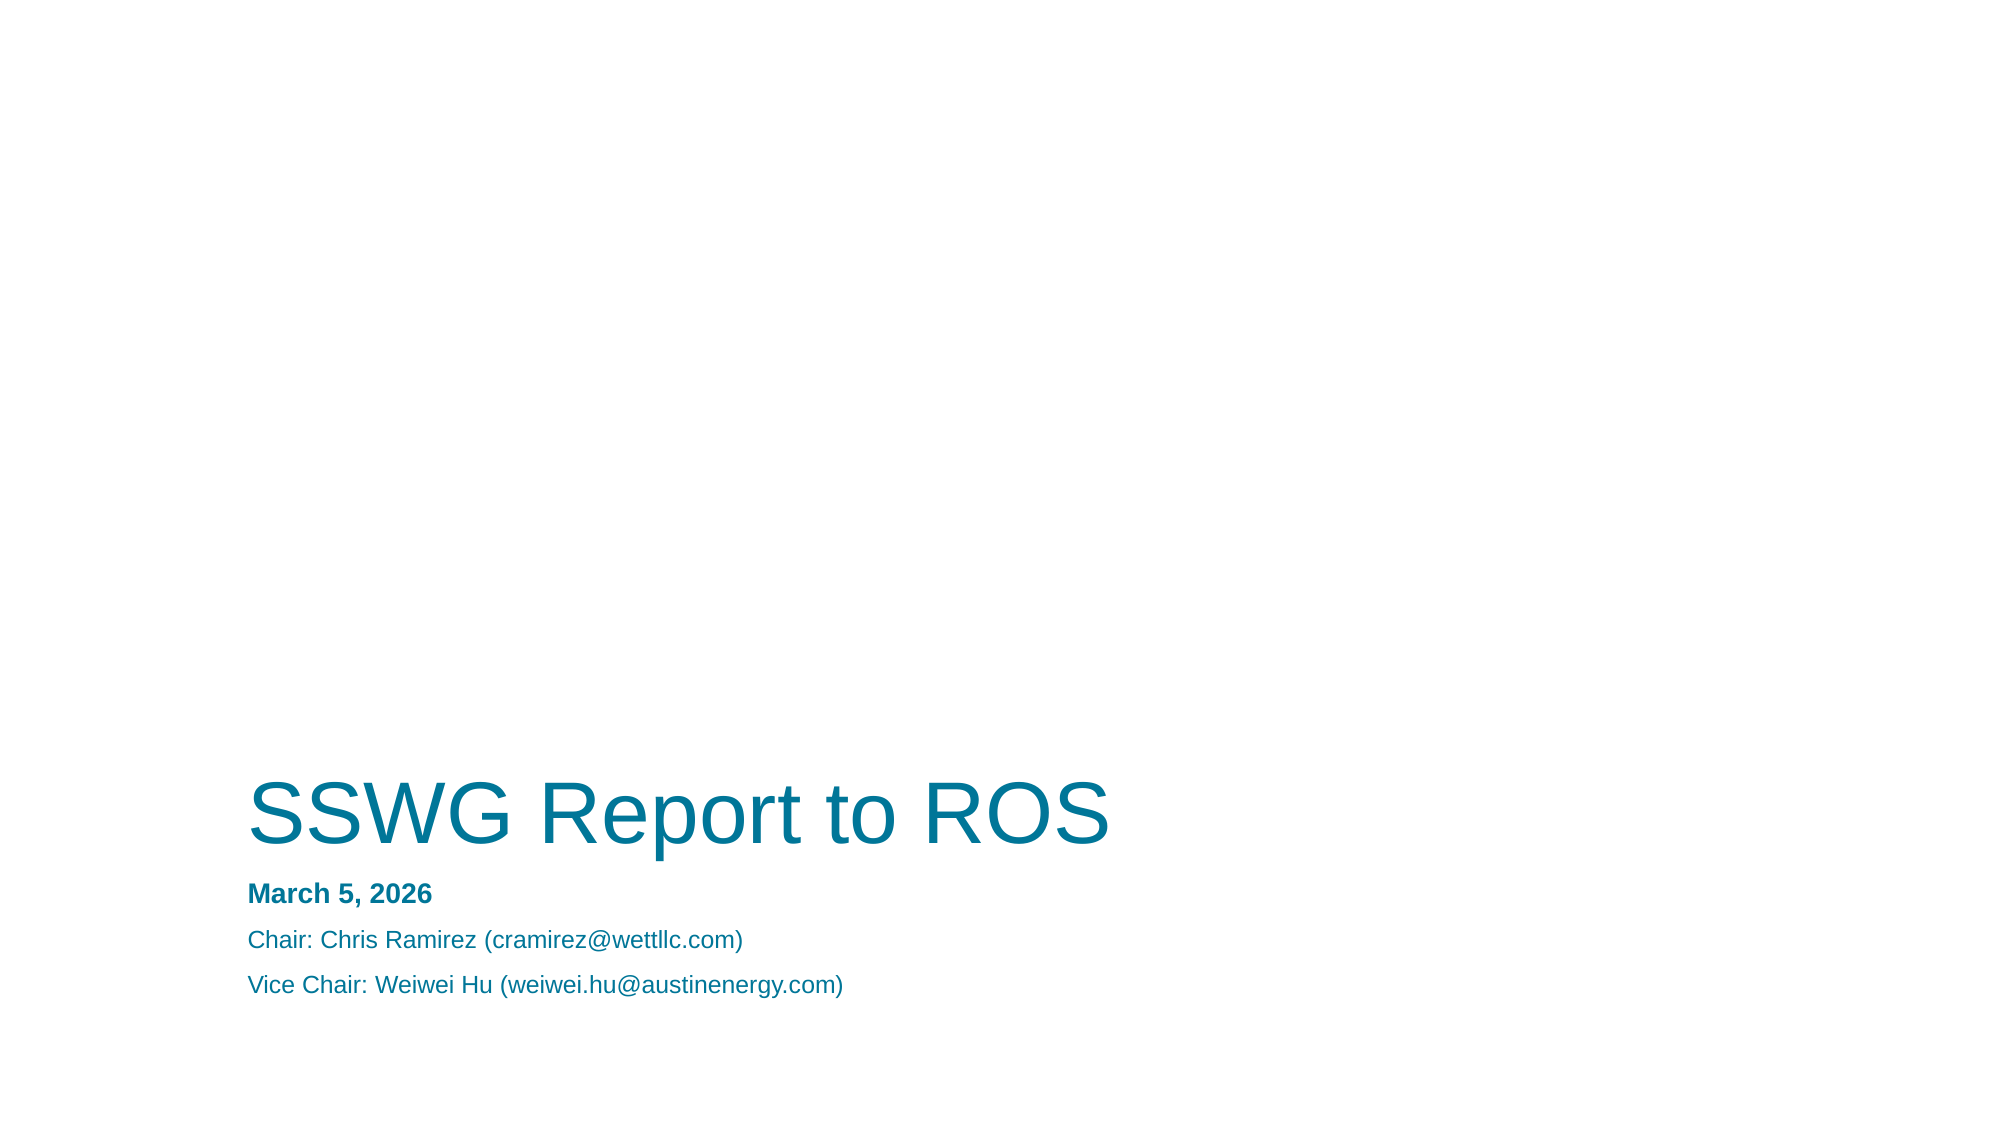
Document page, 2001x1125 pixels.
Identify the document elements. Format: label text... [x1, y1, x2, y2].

list March 5, 2026 Chair: Chris Ramirez (cramirez@wettllc.com) Vice Chair: Weiwei Hu (weiwei.hu@austinenergy.com) [232, 871, 1900, 1008]
title SSWG Report to ROS [232, 731, 1900, 871]
